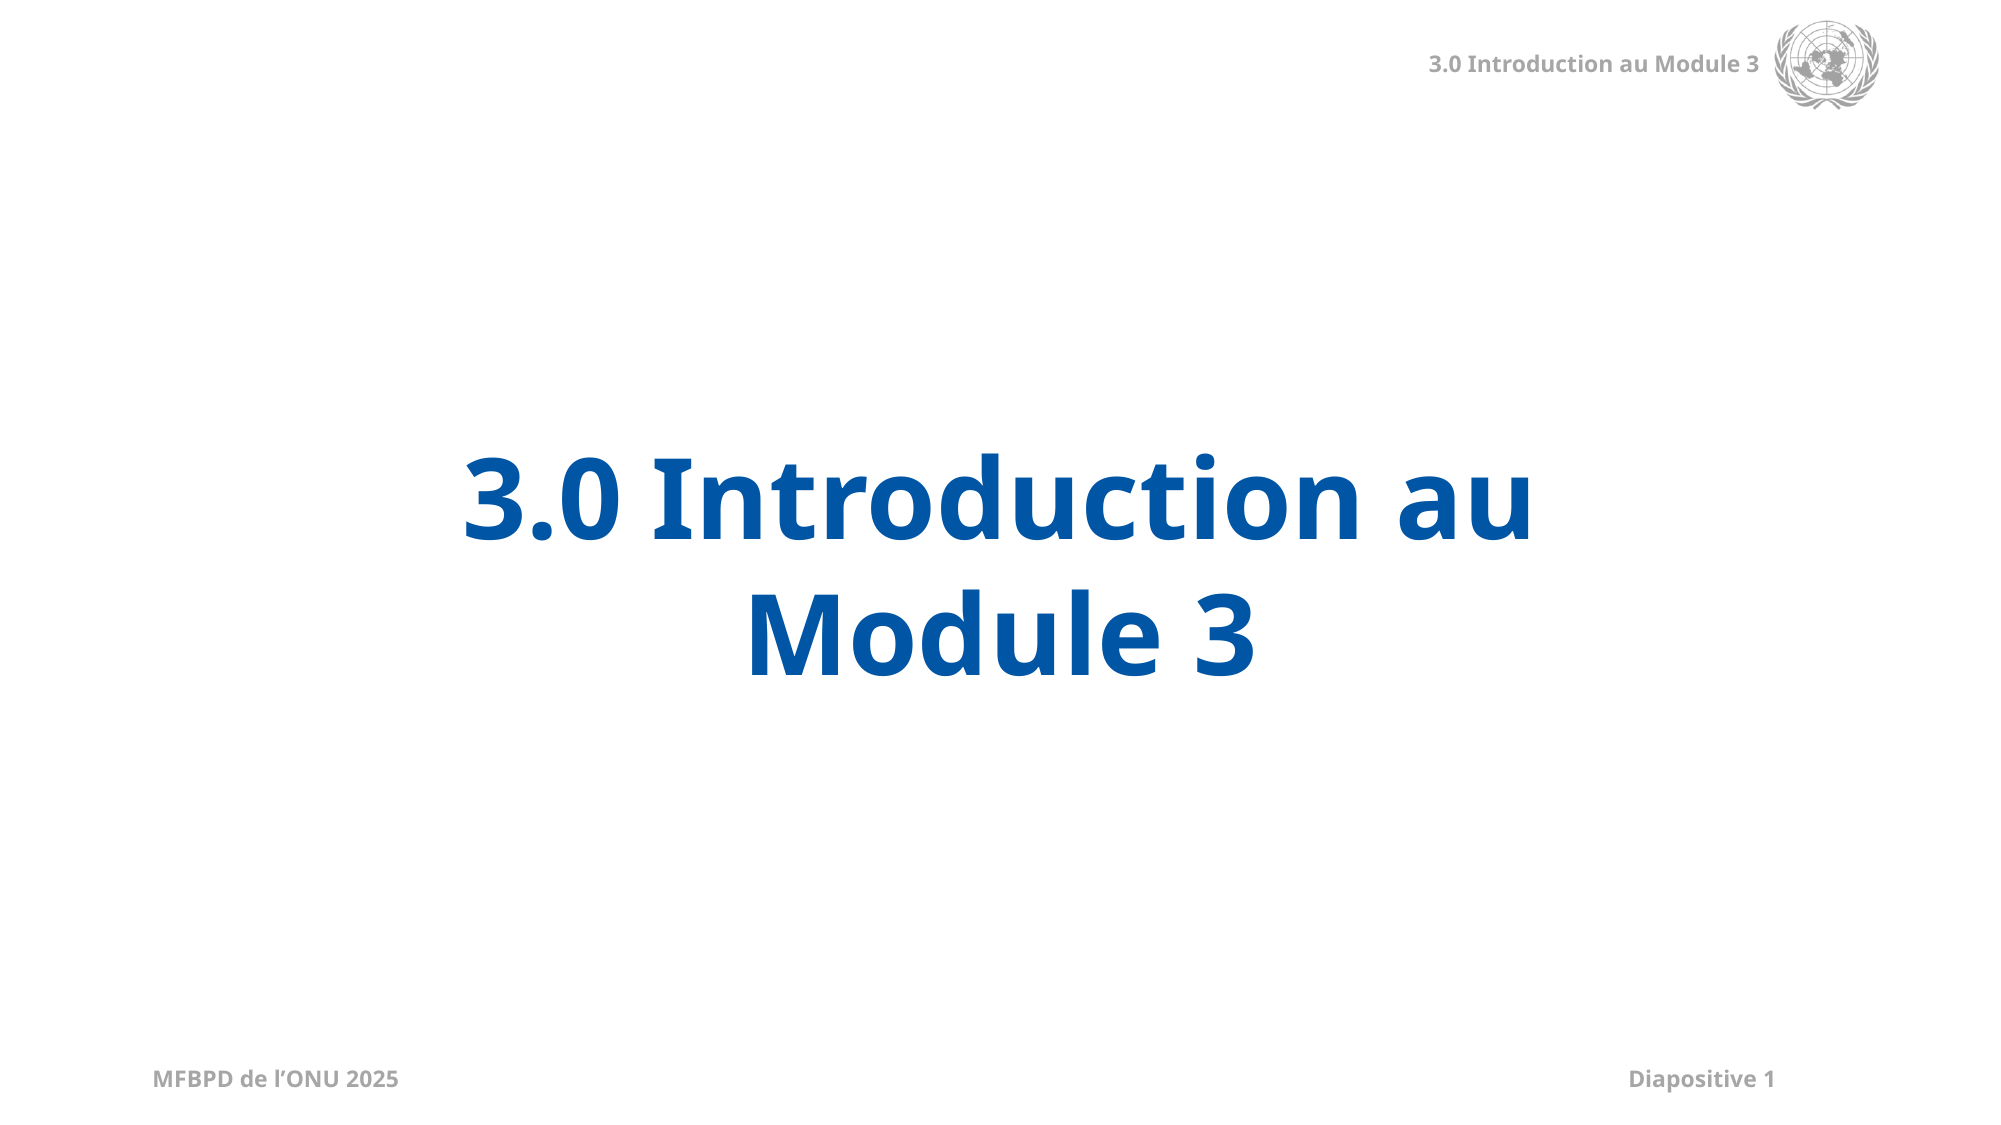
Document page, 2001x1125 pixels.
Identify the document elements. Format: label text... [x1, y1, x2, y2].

text_box 3.0 Introduction au Module 3 [249, 420, 1750, 705]
